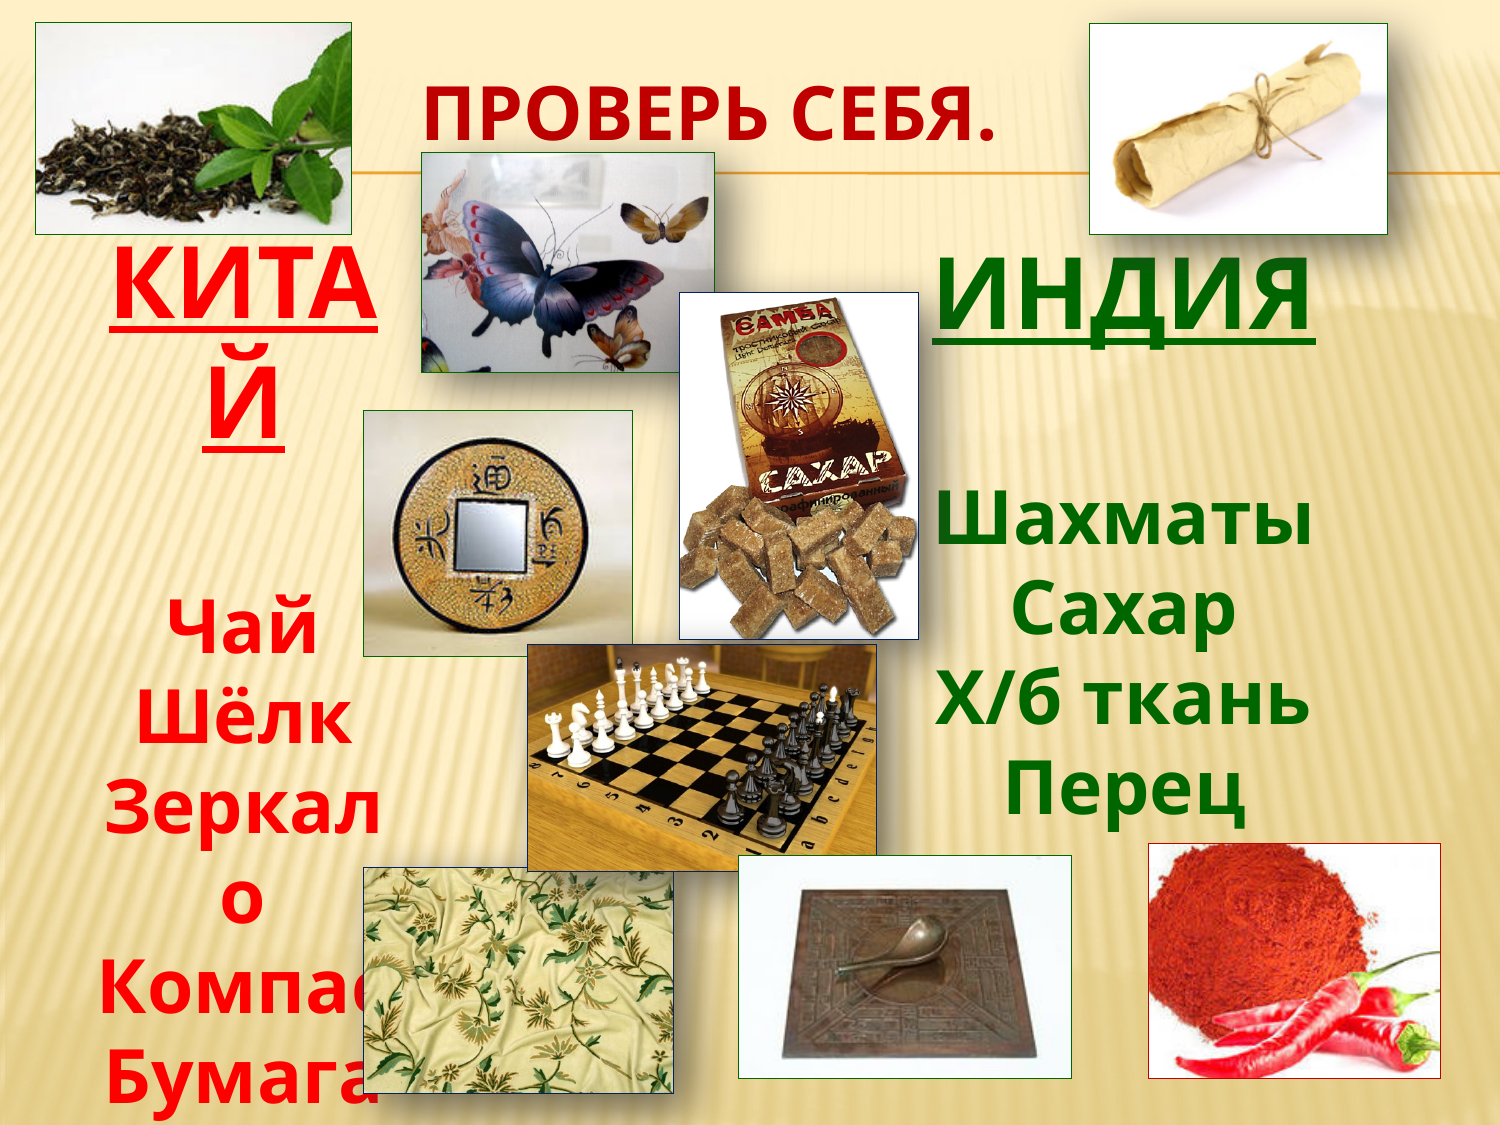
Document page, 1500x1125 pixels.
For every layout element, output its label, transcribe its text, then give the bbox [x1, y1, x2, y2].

picture [421, 152, 919, 640]
text_box КИТАЙ Чай Шёлк Зеркало Компас Бумага [81, 210, 405, 1125]
picture [34, 22, 352, 235]
text_box ПРОВЕРЬ СЕБЯ. [405, 58, 1014, 164]
picture [362, 409, 1072, 1079]
picture [1089, 23, 1388, 235]
picture [1148, 843, 1441, 1079]
picture [362, 866, 674, 1095]
text_box ИНДИЯ Шахматы Сахар Х/б ткань Перец [917, 222, 1331, 838]
